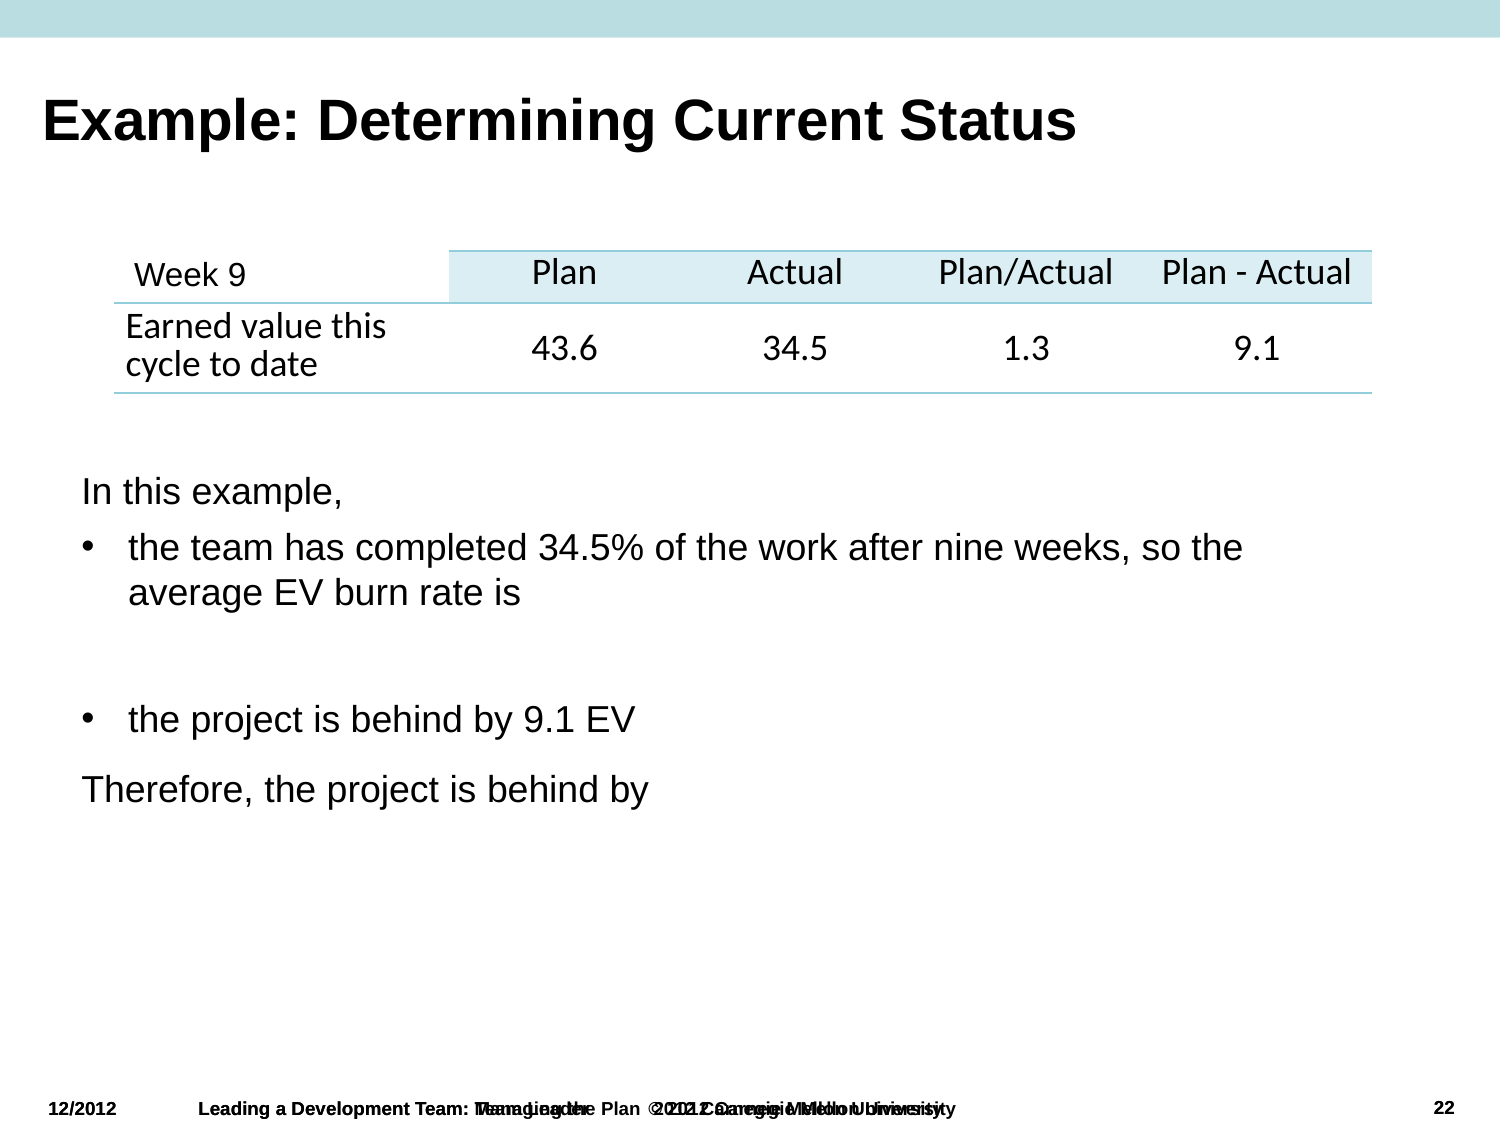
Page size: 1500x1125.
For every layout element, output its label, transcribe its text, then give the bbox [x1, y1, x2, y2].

table_cell 1.3 [911, 304, 1141, 392]
table_cell 43.6 [449, 304, 680, 392]
table_header Plan - Actual [1141, 252, 1372, 302]
table_header Plan/Actual [911, 252, 1141, 302]
table_header Week 9 [114, 251, 449, 302]
text_box [303, 470, 391, 520]
table_header Plan [449, 252, 680, 302]
table_header Actual [680, 252, 911, 302]
table_cell 34.5 [680, 304, 911, 392]
title Example: Determining Current Status [42, 95, 1438, 152]
table_cell 9.1 [1141, 304, 1372, 392]
table_cell Earned value this cycle to date [114, 304, 449, 392]
